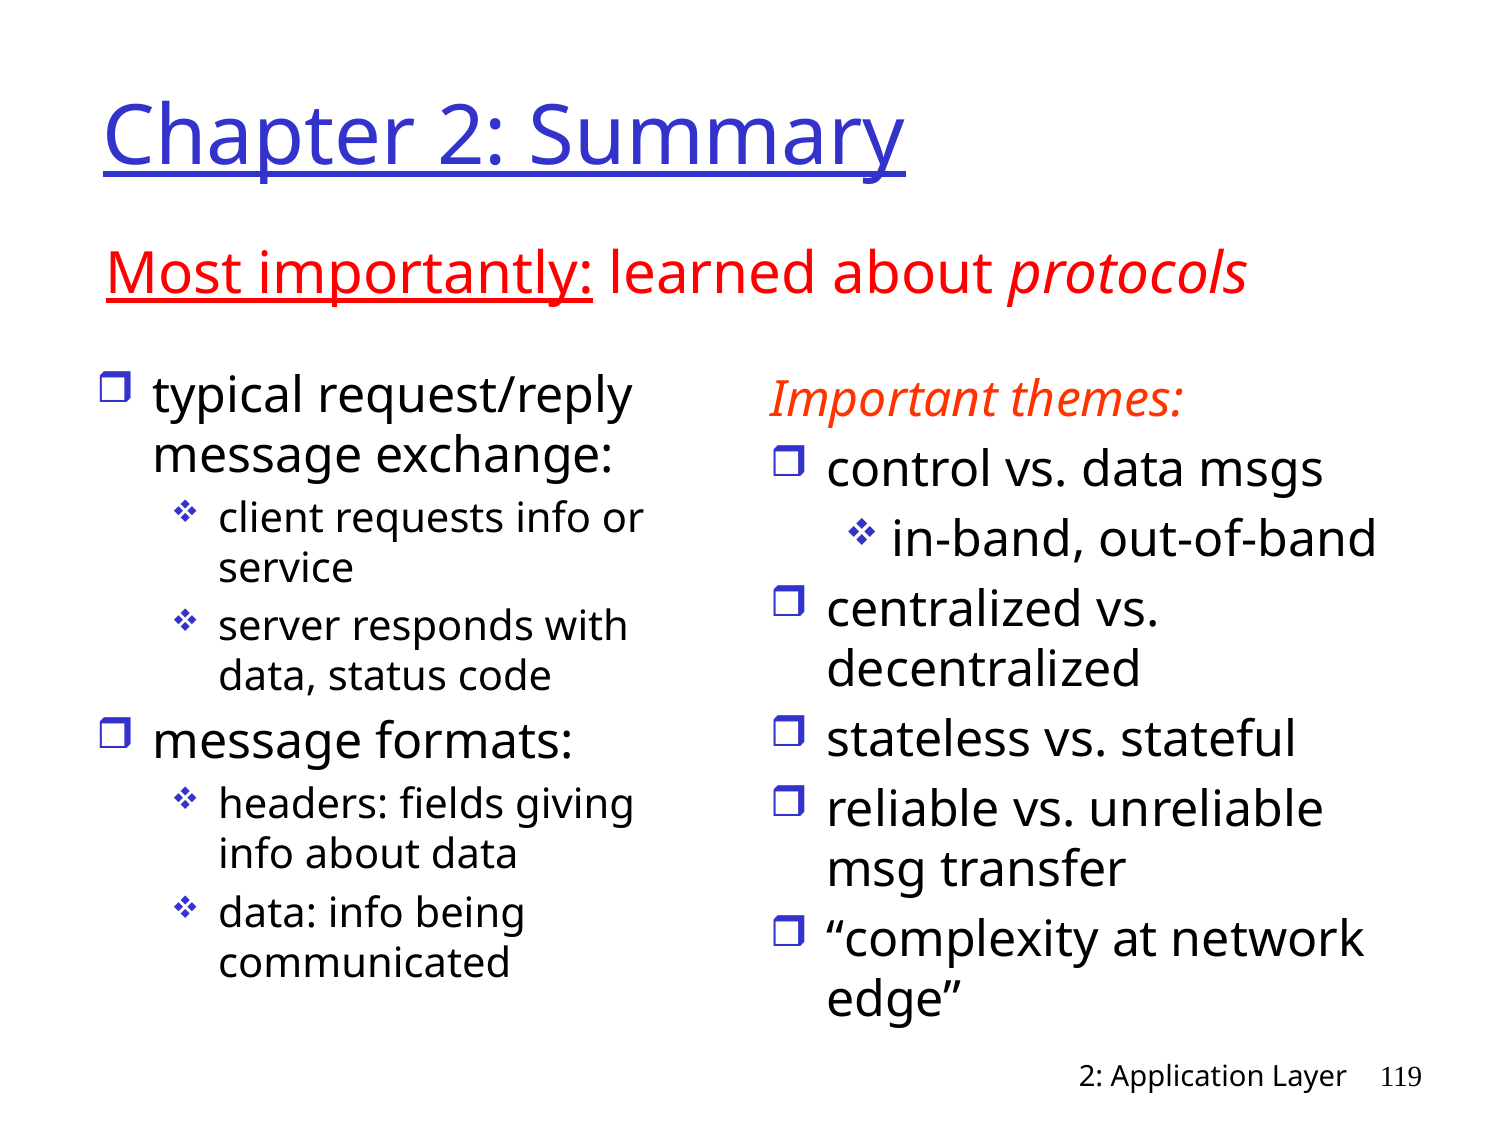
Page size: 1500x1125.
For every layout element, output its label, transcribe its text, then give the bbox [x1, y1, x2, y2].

list typical request/reply message exchange: client requests info or service server responds with data, status code message formats: headers: fields giving info about data data: info being communicated [80, 354, 707, 959]
slide_number 119 [1362, 1049, 1438, 1125]
text_box Important themes: control vs. data msgs in-band, out-of-band centralized vs. decentralized stateless vs. stateful reliable vs. unreliable msg transfer “complexity at network edge” [755, 358, 1406, 962]
title Chapter 2: Summary [87, 37, 1363, 226]
list Most importantly: learned about protocols [90, 227, 1335, 340]
footer 2: Application Layer [887, 1049, 1362, 1125]
